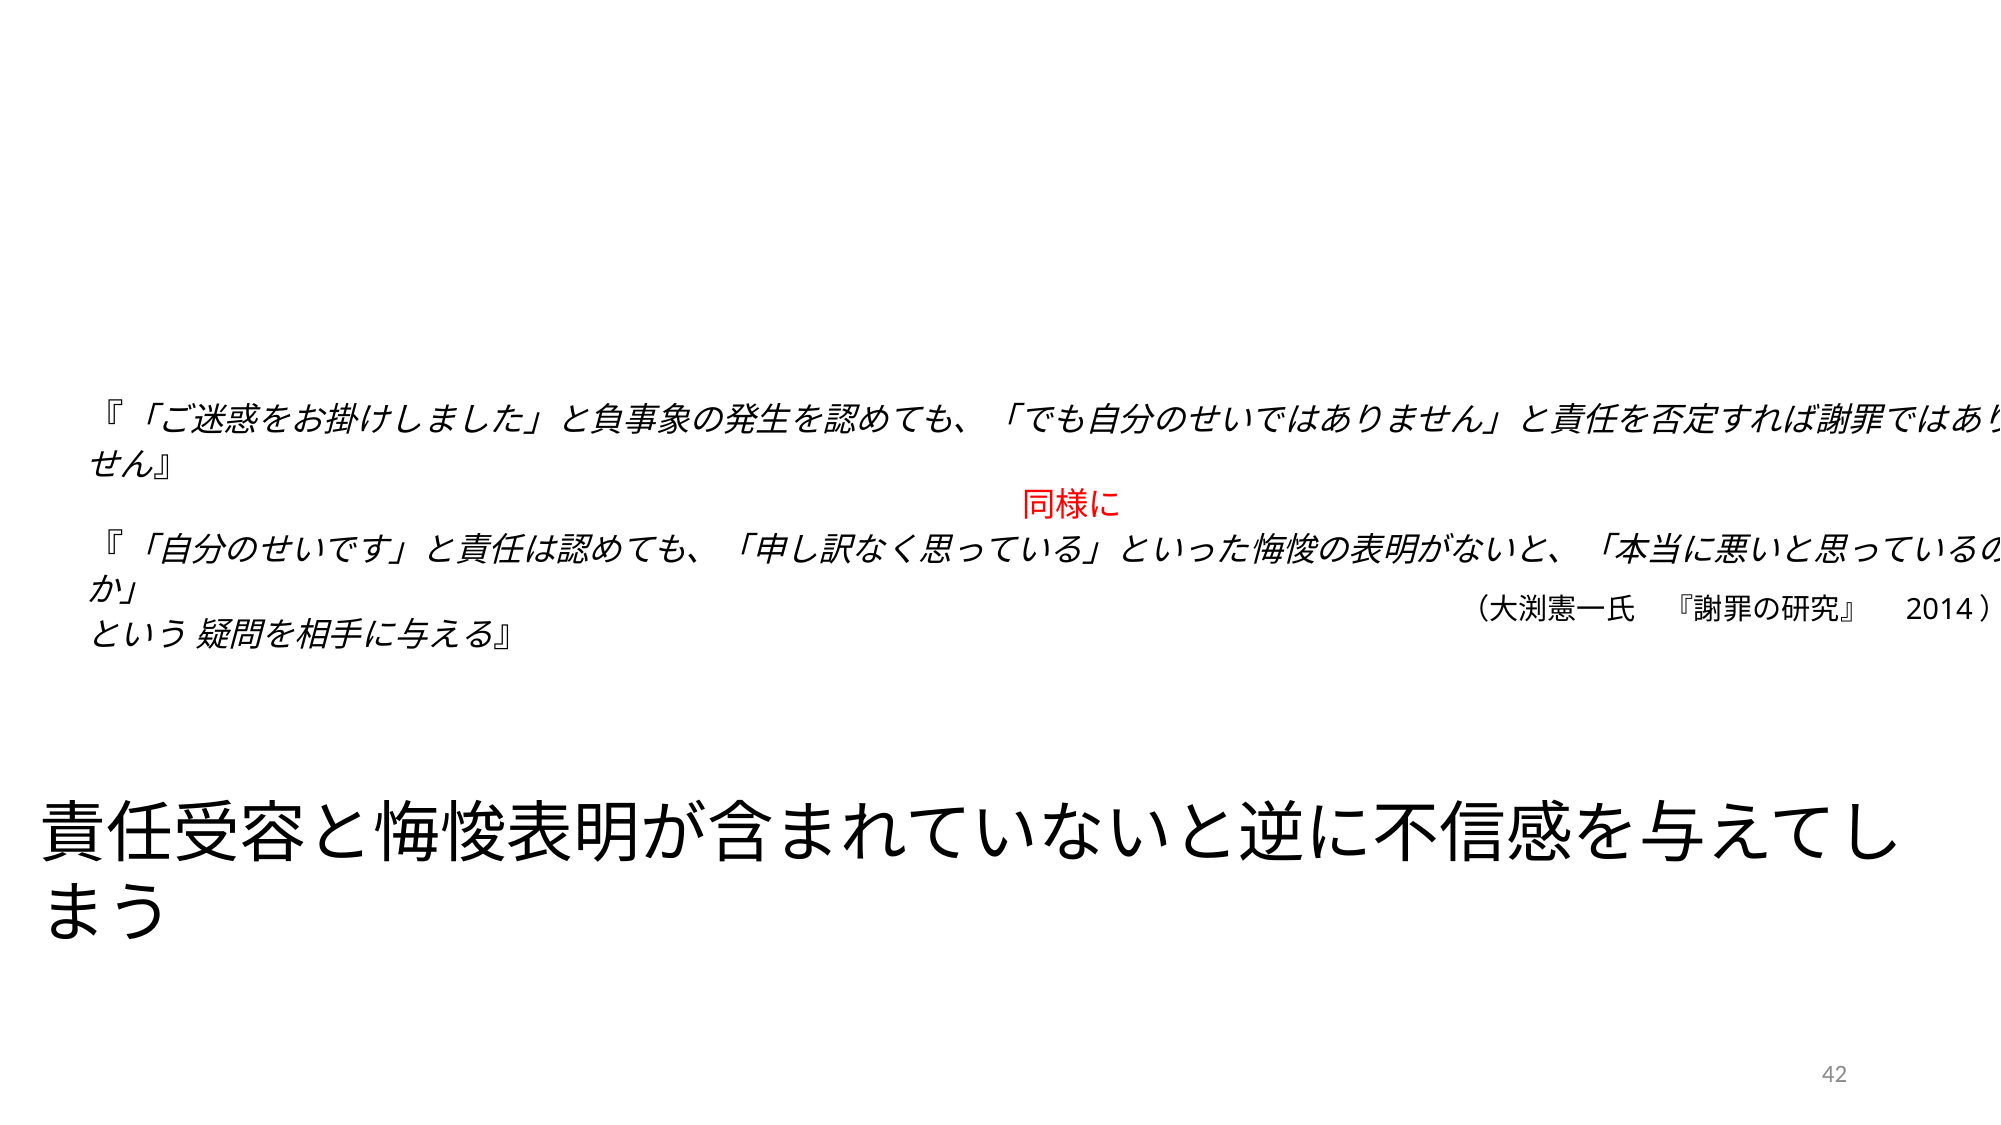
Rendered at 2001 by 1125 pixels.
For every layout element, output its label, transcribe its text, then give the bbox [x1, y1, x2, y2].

text_box 『「ご迷惑をお掛けしました」と負事象の発生を認めても、「でも自分のせいではありません」と責任を否定すれば謝罪ではありません』 同様に 『「自分のせいです」と責任は認めても、「申し訳なく思っている」といった悔悛の表明がないと、「本当に悪いと思っているのか」 という 疑問を相手に与える』 [71, 386, 2000, 661]
slide_number 42 [1412, 1042, 1863, 1103]
text_box （大渕憲一氏 『謝罪の研究』 2014） [1445, 583, 2000, 633]
text_box 責任受容と悔悛表明が含まれていないと逆に不信感を与えてしまう [24, 782, 1943, 958]
